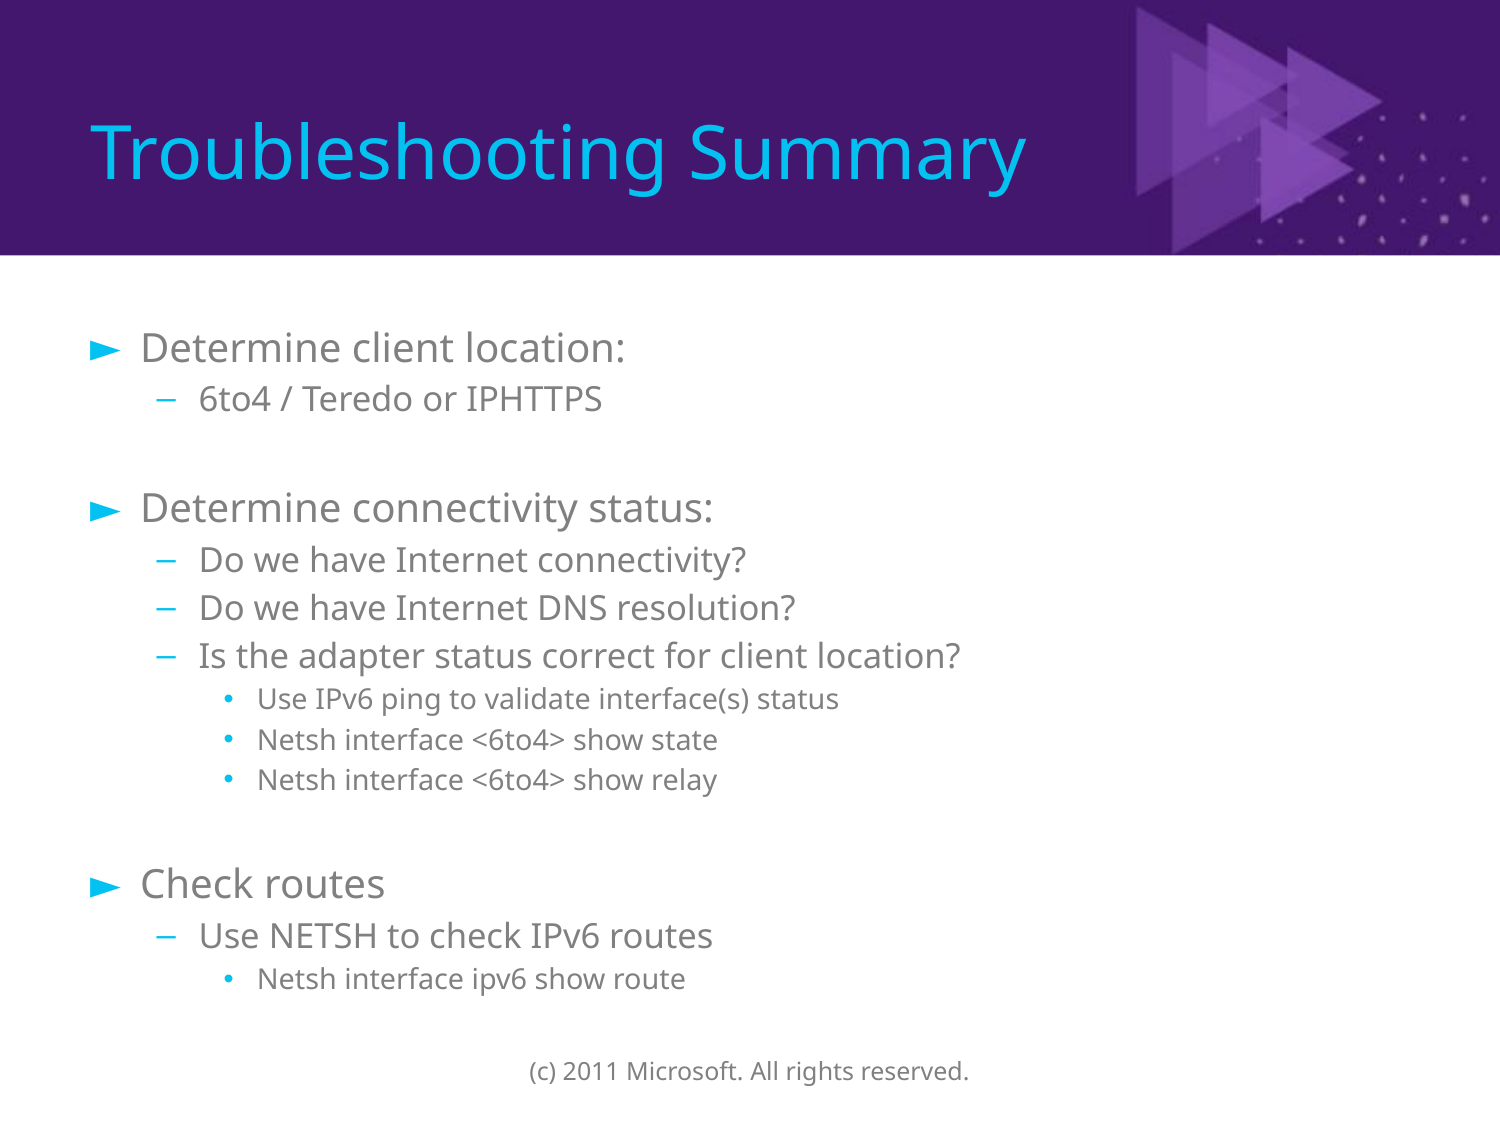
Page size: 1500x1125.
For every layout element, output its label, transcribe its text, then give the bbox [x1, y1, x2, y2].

list Determine client location: 6to4 / Teredo or IPHTTPS Determine connectivity status: Do we have Internet connectivity? Do we have Internet DNS resolution? Is the adapter status correct for client location? Use IPv6 ping to validate interface(s) status Netsh interface <6to4> show state Netsh interface <6to4> show relay Check routes Use NETSH to check IPv6 routes Netsh interface ipv6 show route [75, 314, 1425, 1005]
footer (c) 2011 Microsoft. All rights reserved. [512, 1042, 988, 1103]
picture [0, 0, 1500, 255]
title Troubleshooting Summary [75, 56, 1425, 244]
